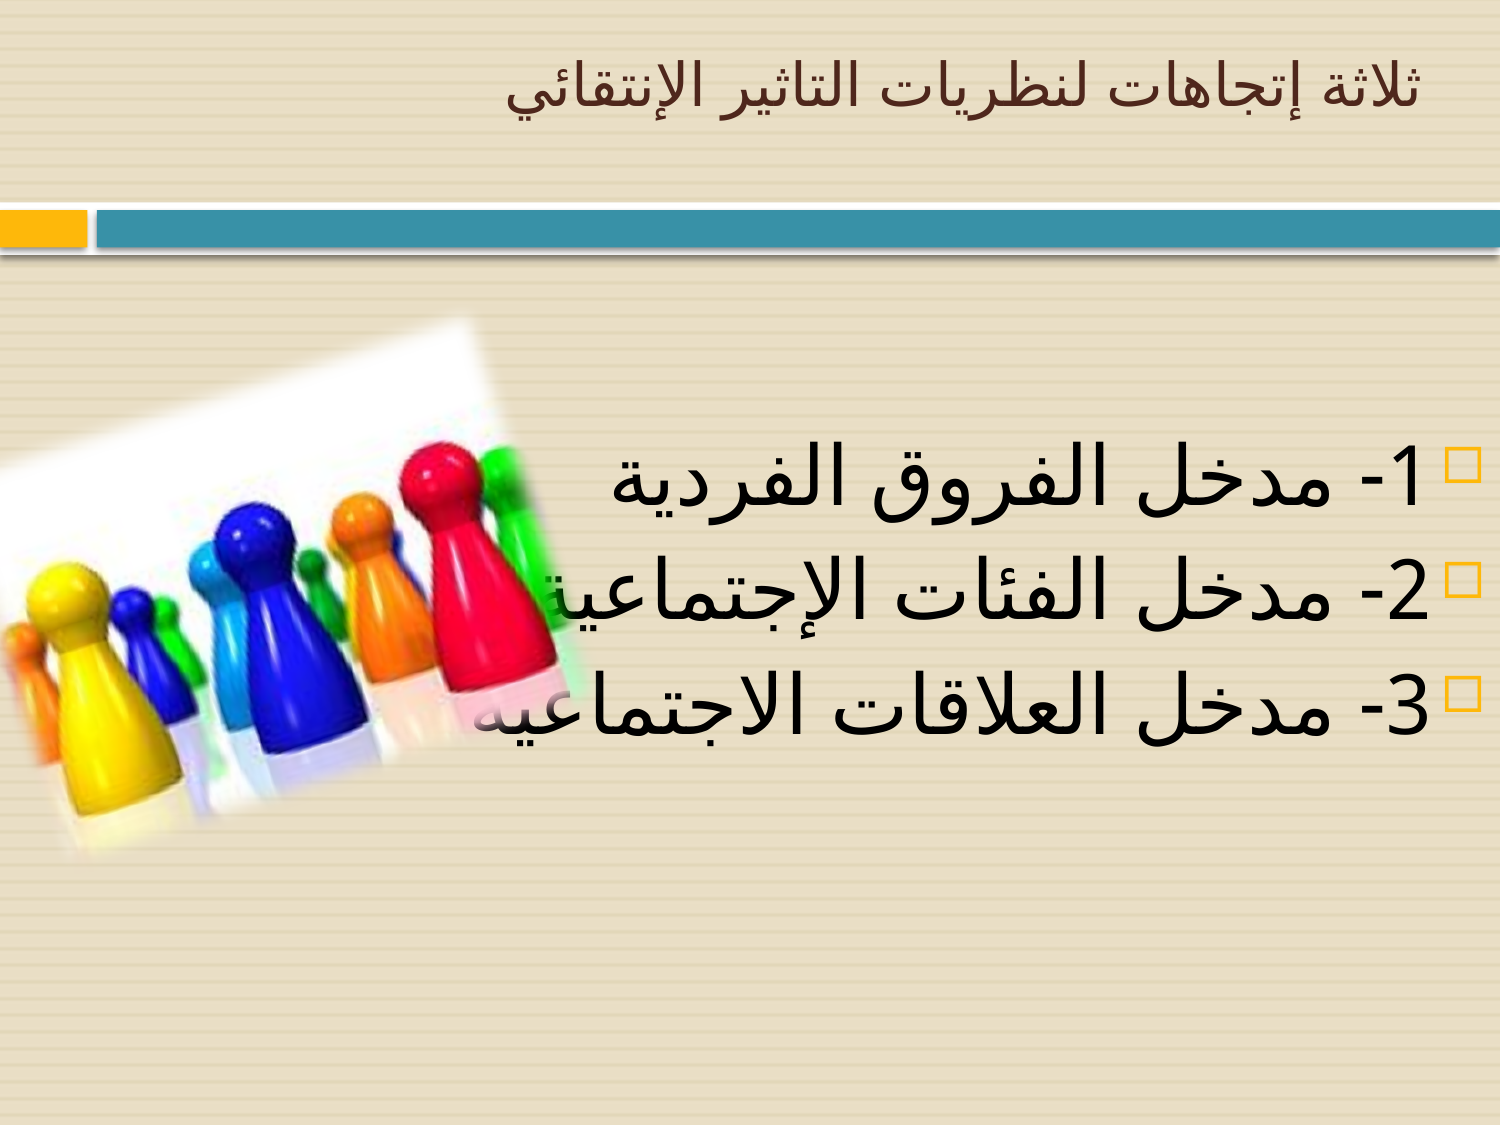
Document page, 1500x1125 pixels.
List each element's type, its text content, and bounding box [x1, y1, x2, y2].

picture [0, 332, 573, 842]
title ثلاثة إتجاهات لنظريات التاثير الإنتقائي [100, 37, 1438, 200]
list 1- مدخل الفروق الفردية 2- مدخل الفئات الإجتماعية 3- مدخل العلاقات الاجتماعية [162, 299, 1500, 1038]
